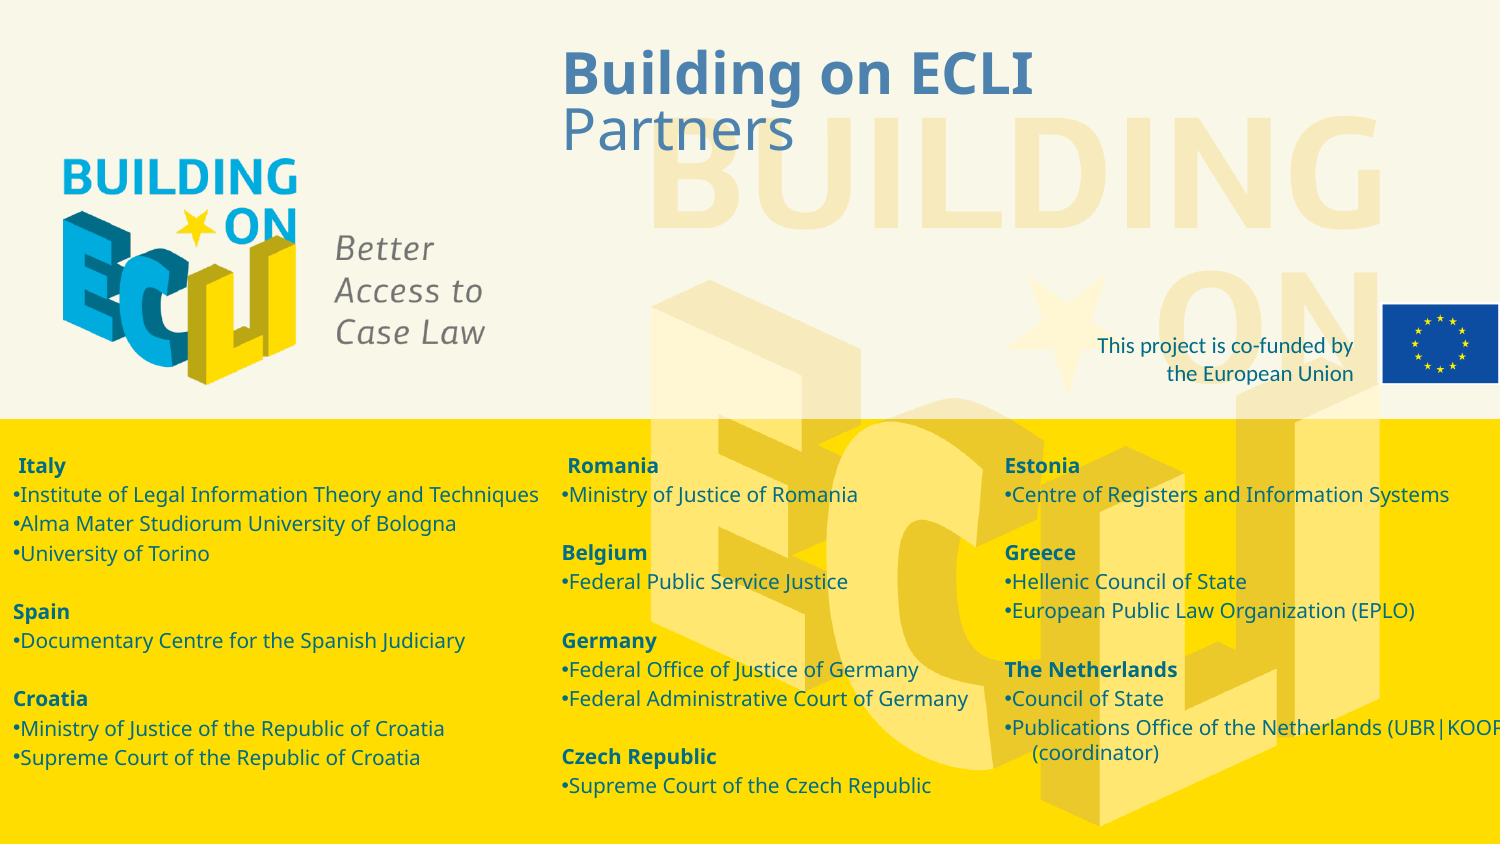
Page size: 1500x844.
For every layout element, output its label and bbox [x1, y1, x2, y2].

text_box [561, 46, 1183, 146]
picture [0, 0, 1500, 844]
text_box [1041, 302, 1500, 389]
